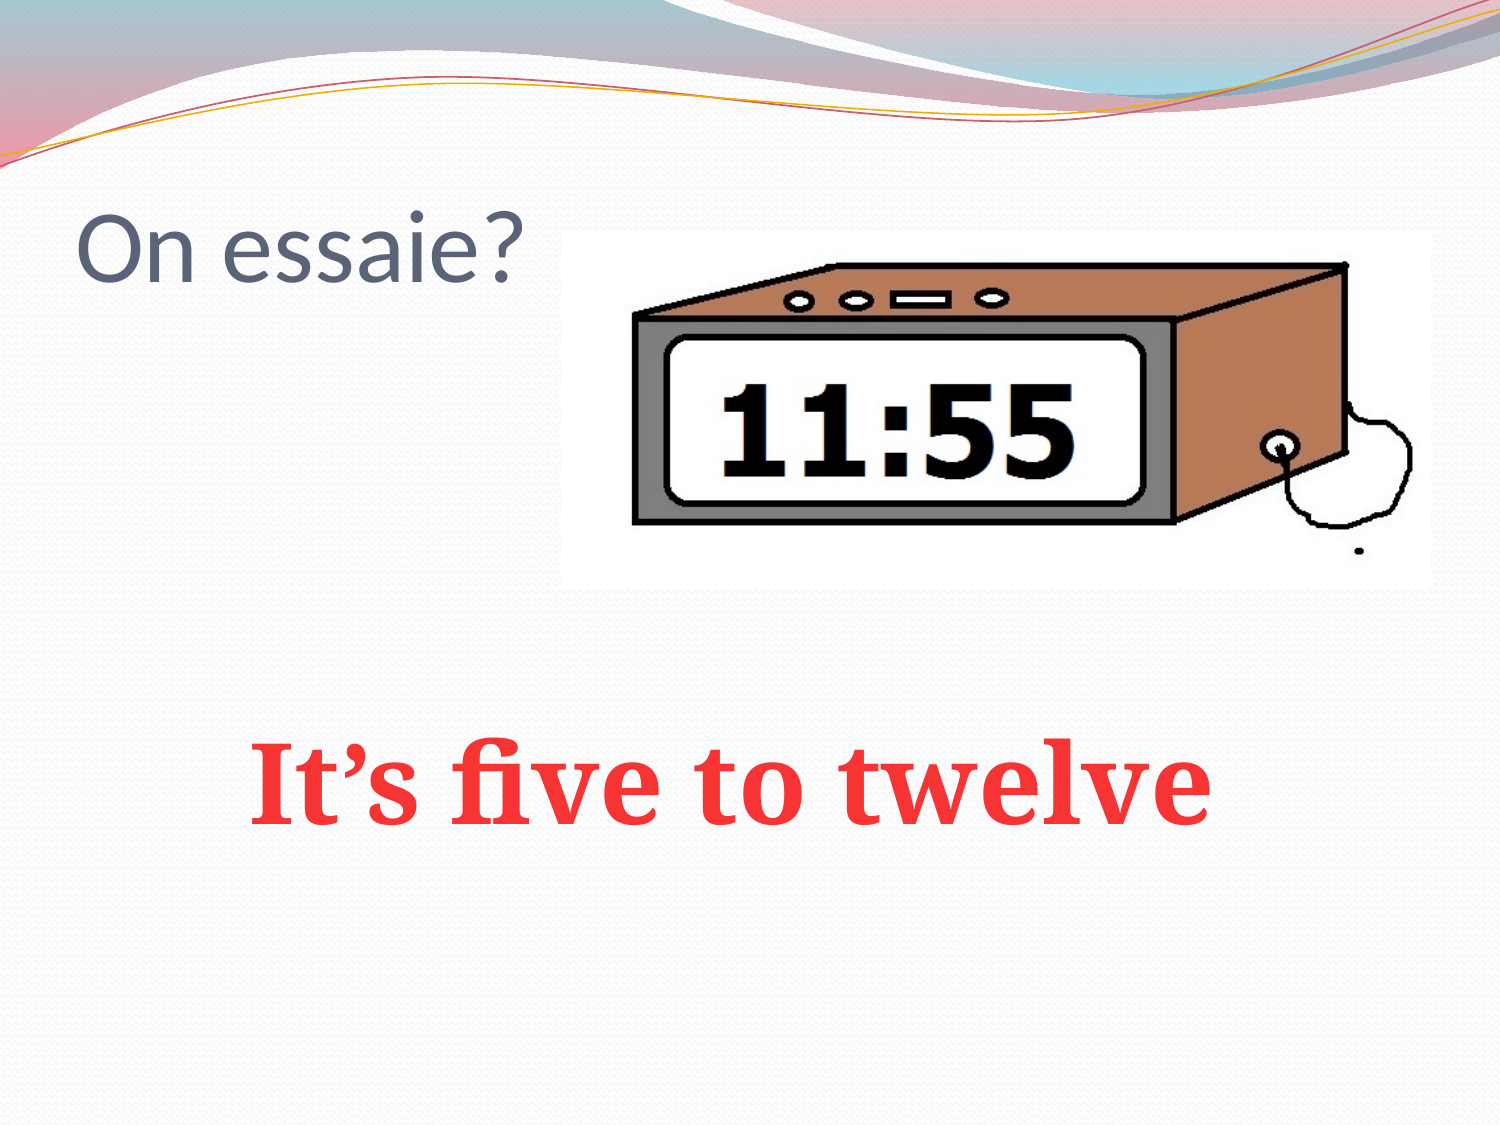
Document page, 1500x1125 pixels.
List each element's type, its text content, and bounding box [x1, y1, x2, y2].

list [560, 231, 1432, 589]
title On essaie? [75, 115, 1425, 303]
text_box It’s five to twelve [234, 704, 1230, 855]
